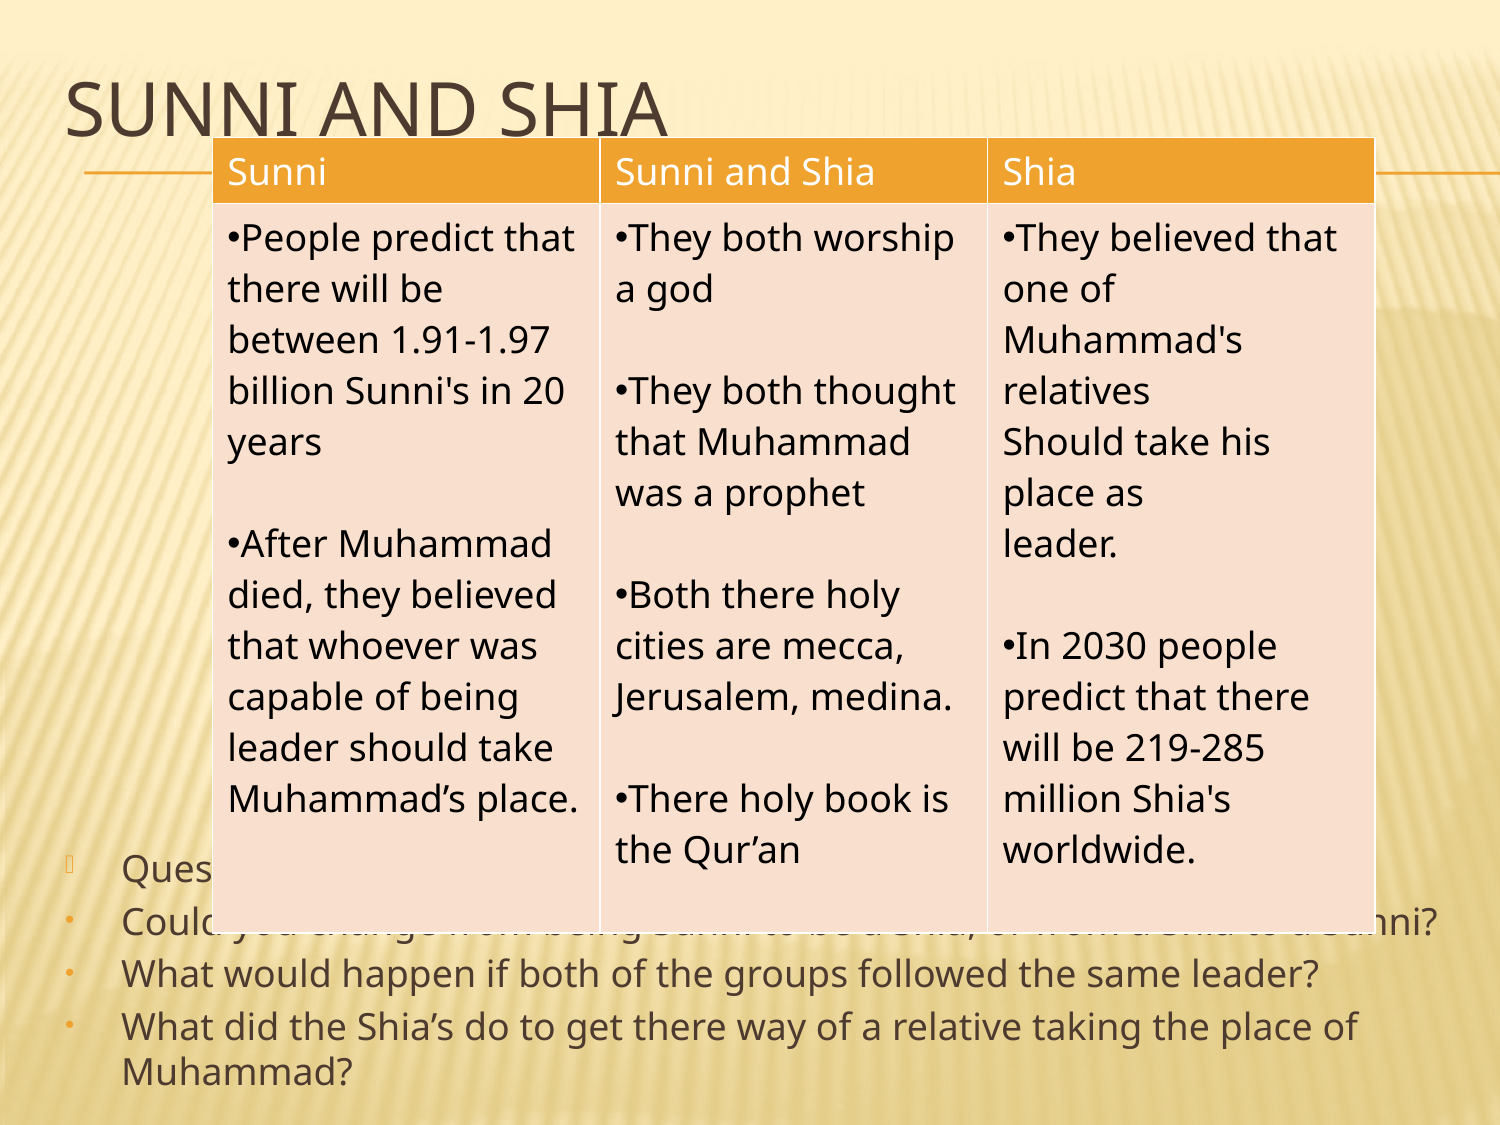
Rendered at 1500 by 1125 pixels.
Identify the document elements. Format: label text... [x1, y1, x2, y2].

table_header Shia [988, 138, 1374, 203]
table_cell They believed that one of Muhammad's relatives Should take his place as leader. In 2030 people predict that there will be 219-285 million Shia's worldwide. [988, 204, 1374, 932]
table_cell People predict that there will be between 1.91-1.97 billion Sunni's in 20 years After Muhammad died, they believed that whoever was capable of being leader should take Muhammad’s place. [213, 204, 599, 932]
table_cell They both worship a god They both thought that Muhammad was a prophet Both there holy cities are mecca, Jerusalem, medina. There holy book is the Qur’an [601, 204, 987, 932]
table_header Sunni and Shia [601, 138, 987, 203]
title Sunni and Shia [50, 37, 1475, 175]
list Questions: Could you change from being Sunni to be a Shia, or from a Shia to a Sunni? What would happen if both of the groups followed the same leader? What did the Shia’s do to get there way of a relative taking the place of Muhammad? [49, 837, 1463, 1051]
table_header Sunni [213, 138, 599, 203]
